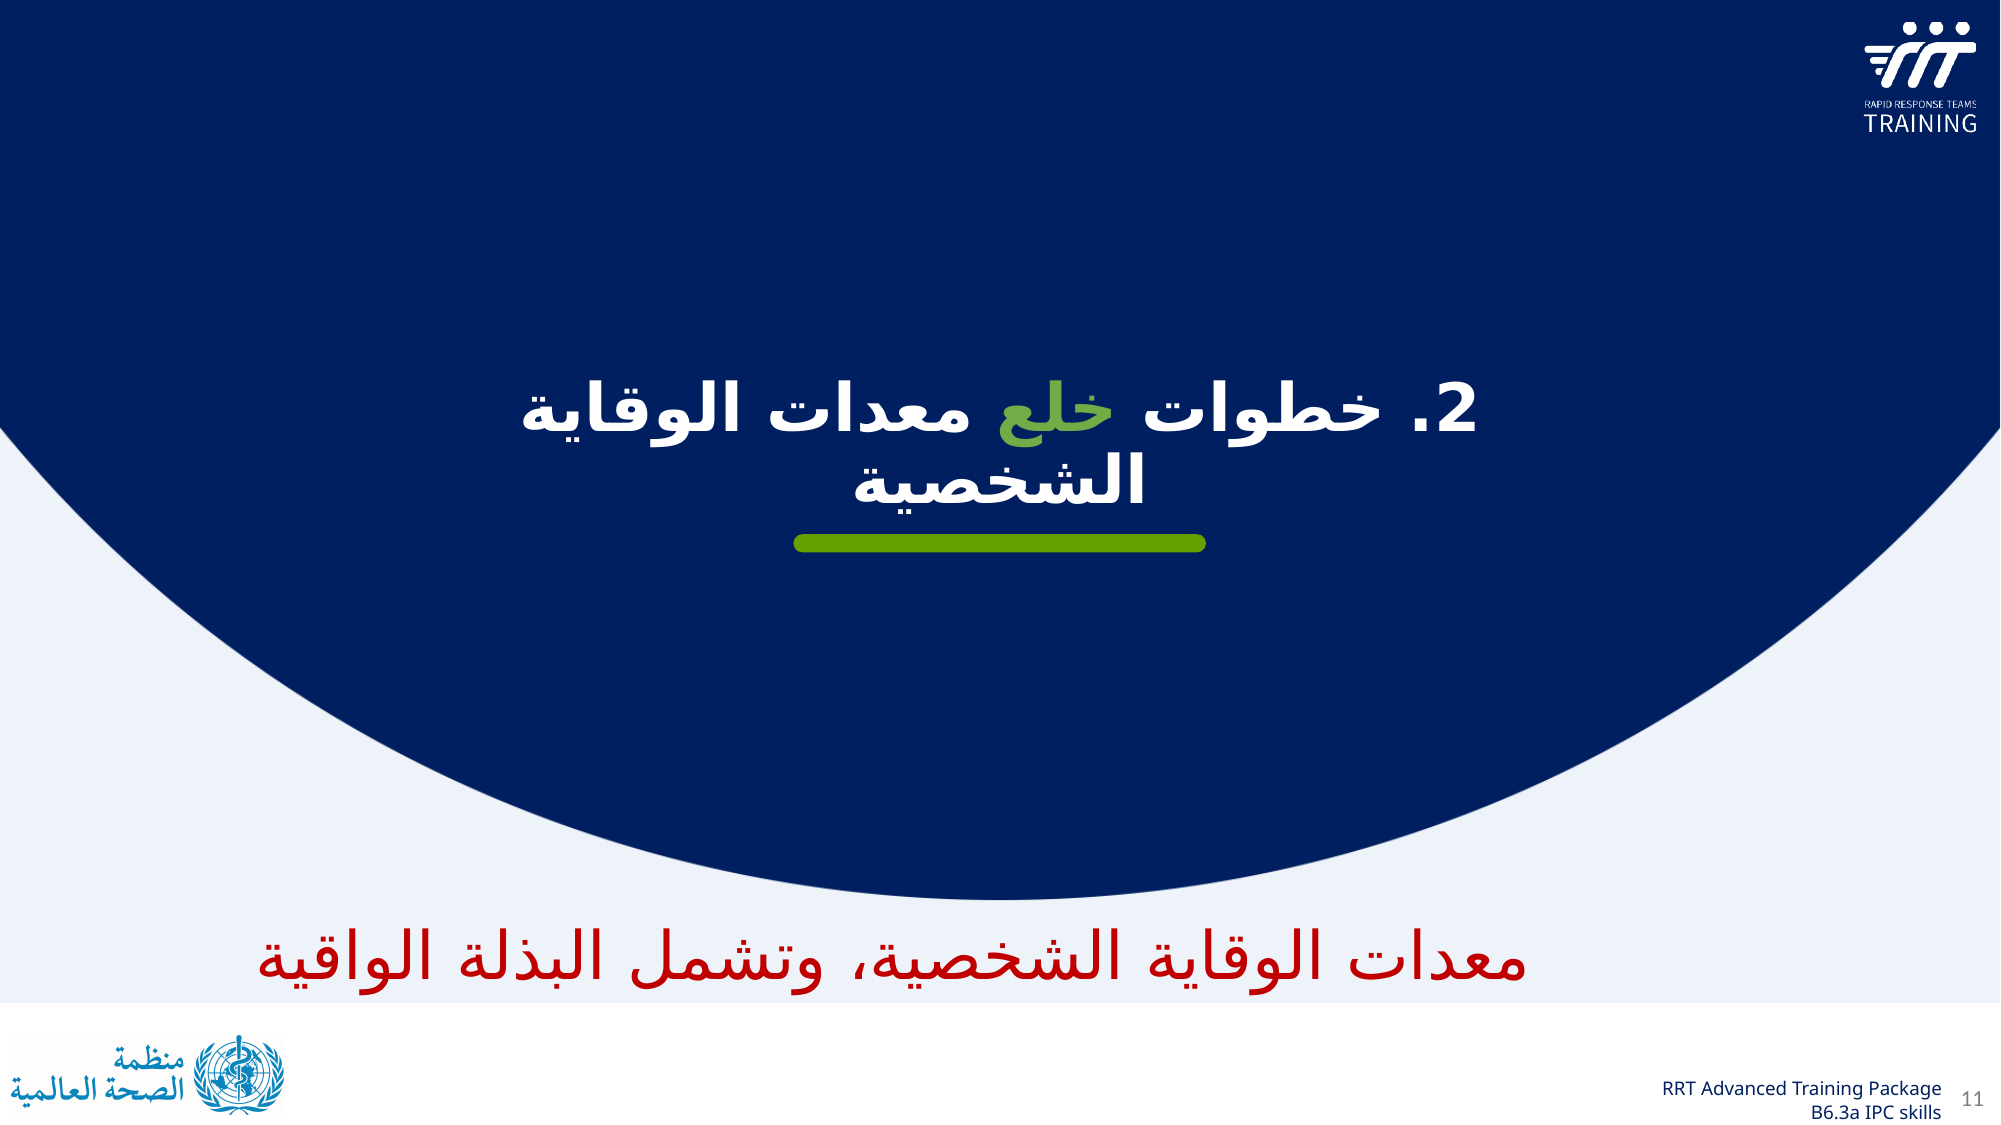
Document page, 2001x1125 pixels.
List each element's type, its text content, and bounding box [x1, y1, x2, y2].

picture [241, 1050, 247, 1059]
picture [0, 0, 2001, 1003]
text_box معدات الوقاية الشخصية، وتشمل البذلة الواقية [247, 905, 1539, 1000]
list 2. خطوات خلع معدات الوقاية الشخصية [464, 305, 1536, 587]
picture [11, 1035, 284, 1115]
